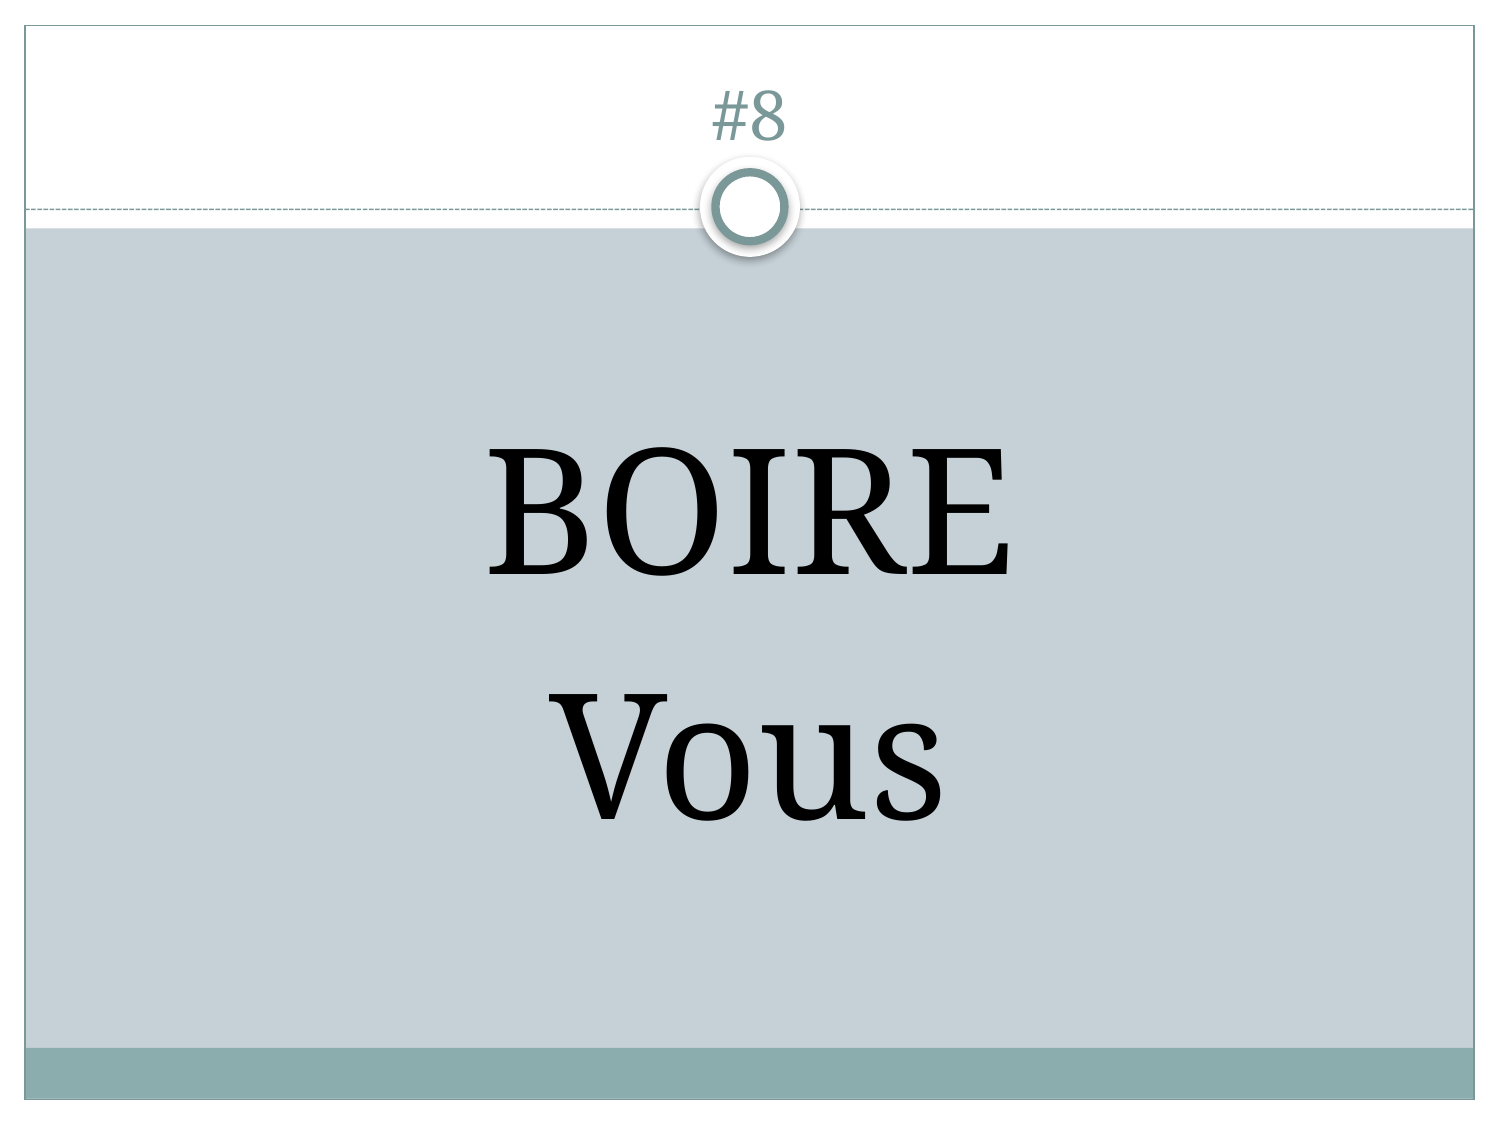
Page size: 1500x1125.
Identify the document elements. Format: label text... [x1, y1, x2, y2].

title #8 [49, 37, 1450, 162]
list BOIRE Vous [49, 249, 1450, 1005]
